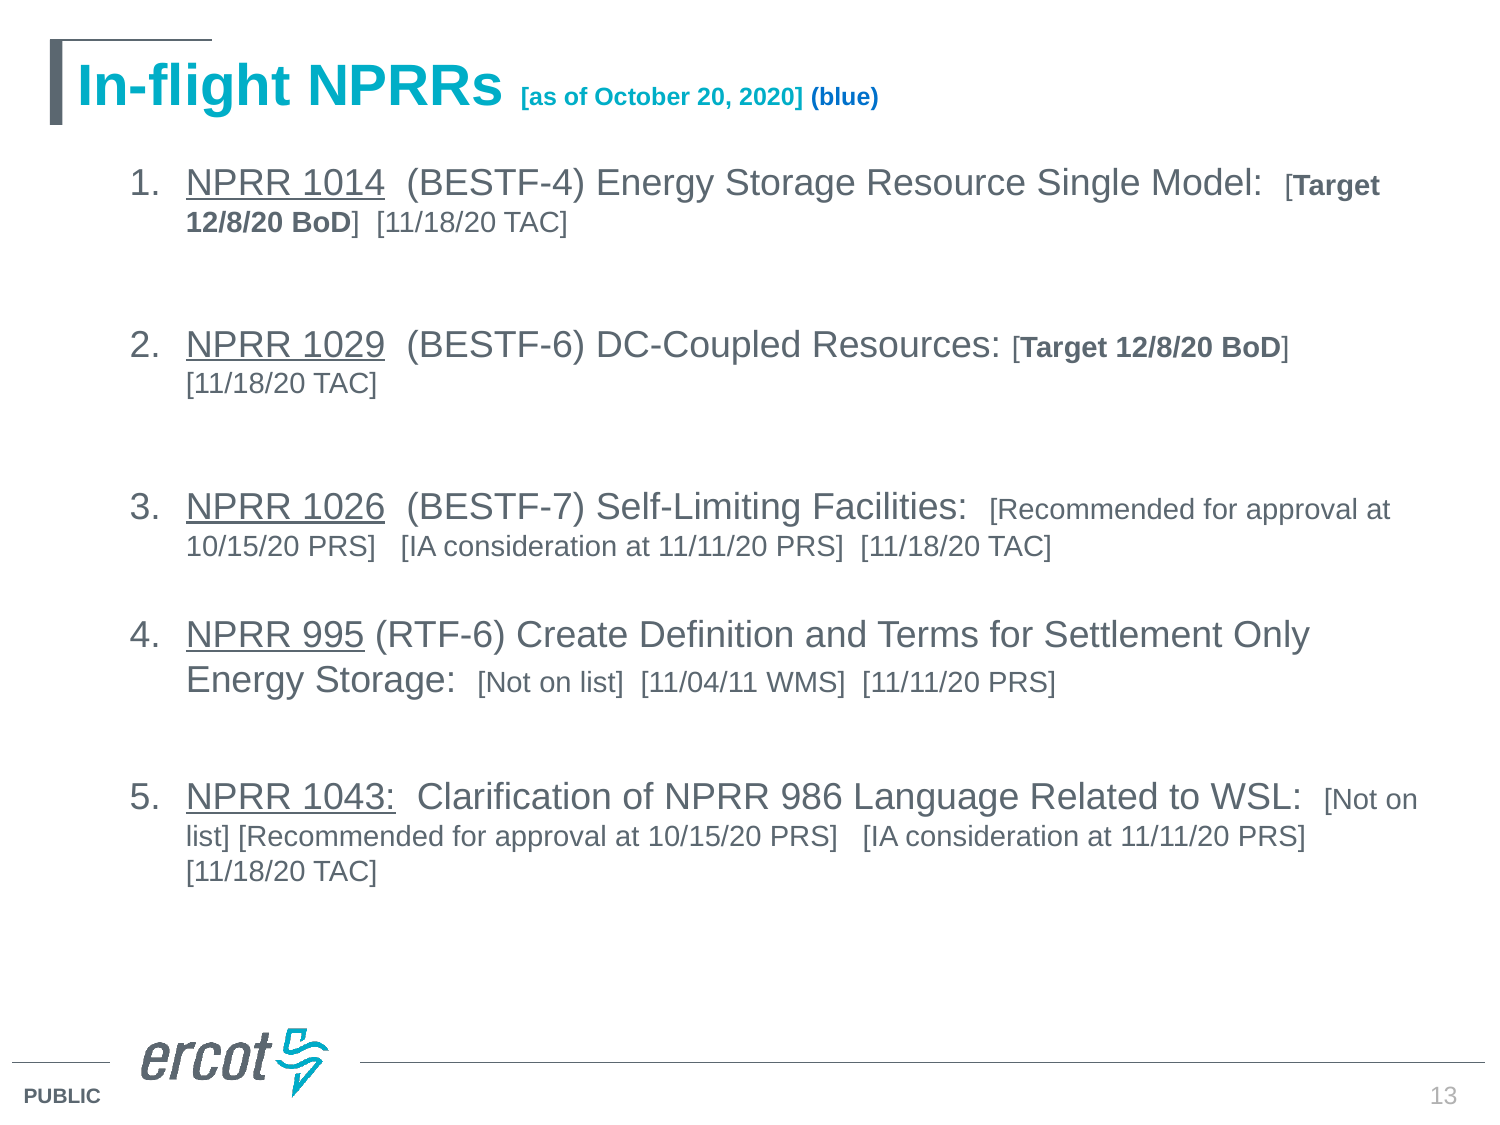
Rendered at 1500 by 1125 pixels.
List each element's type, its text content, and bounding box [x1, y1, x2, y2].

picture [137, 1048, 332, 1100]
slide_number 13 [1400, 1076, 1488, 1113]
title In-flight NPRRs [as of October 20, 2020] (blue) [62, 39, 1450, 125]
list NPRR 1014 (BESTF-4) Energy Storage Resource Single Model: [Target 12/8/20 BoD] [11/18/20 TAC] NPRR 1029 (BESTF-6) DC-Coupled Resources: [Target 12/8/20 BoD] [11/18/20 TAC] NPRR 1026 (BESTF-7) Self-Limiting Facilities: [Recommended for approval at 10/15/20 PRS] [IA consideration at 11/11/20 PRS] [11/18/20 TAC] NPRR 995 (RTF-6) Create Definition and Terms for Settlement Only Energy Storage: [Not on list] [11/04/11 WMS] [11/11/20 PRS] NPRR 1043: Clarification of NPRR 986 Language Related to WSL: [Not on list] [Recommended for approval at 10/15/20 PRS] [IA consideration at 11/11/20 PRS] [11/18/20 TAC] [39, 150, 1440, 1048]
